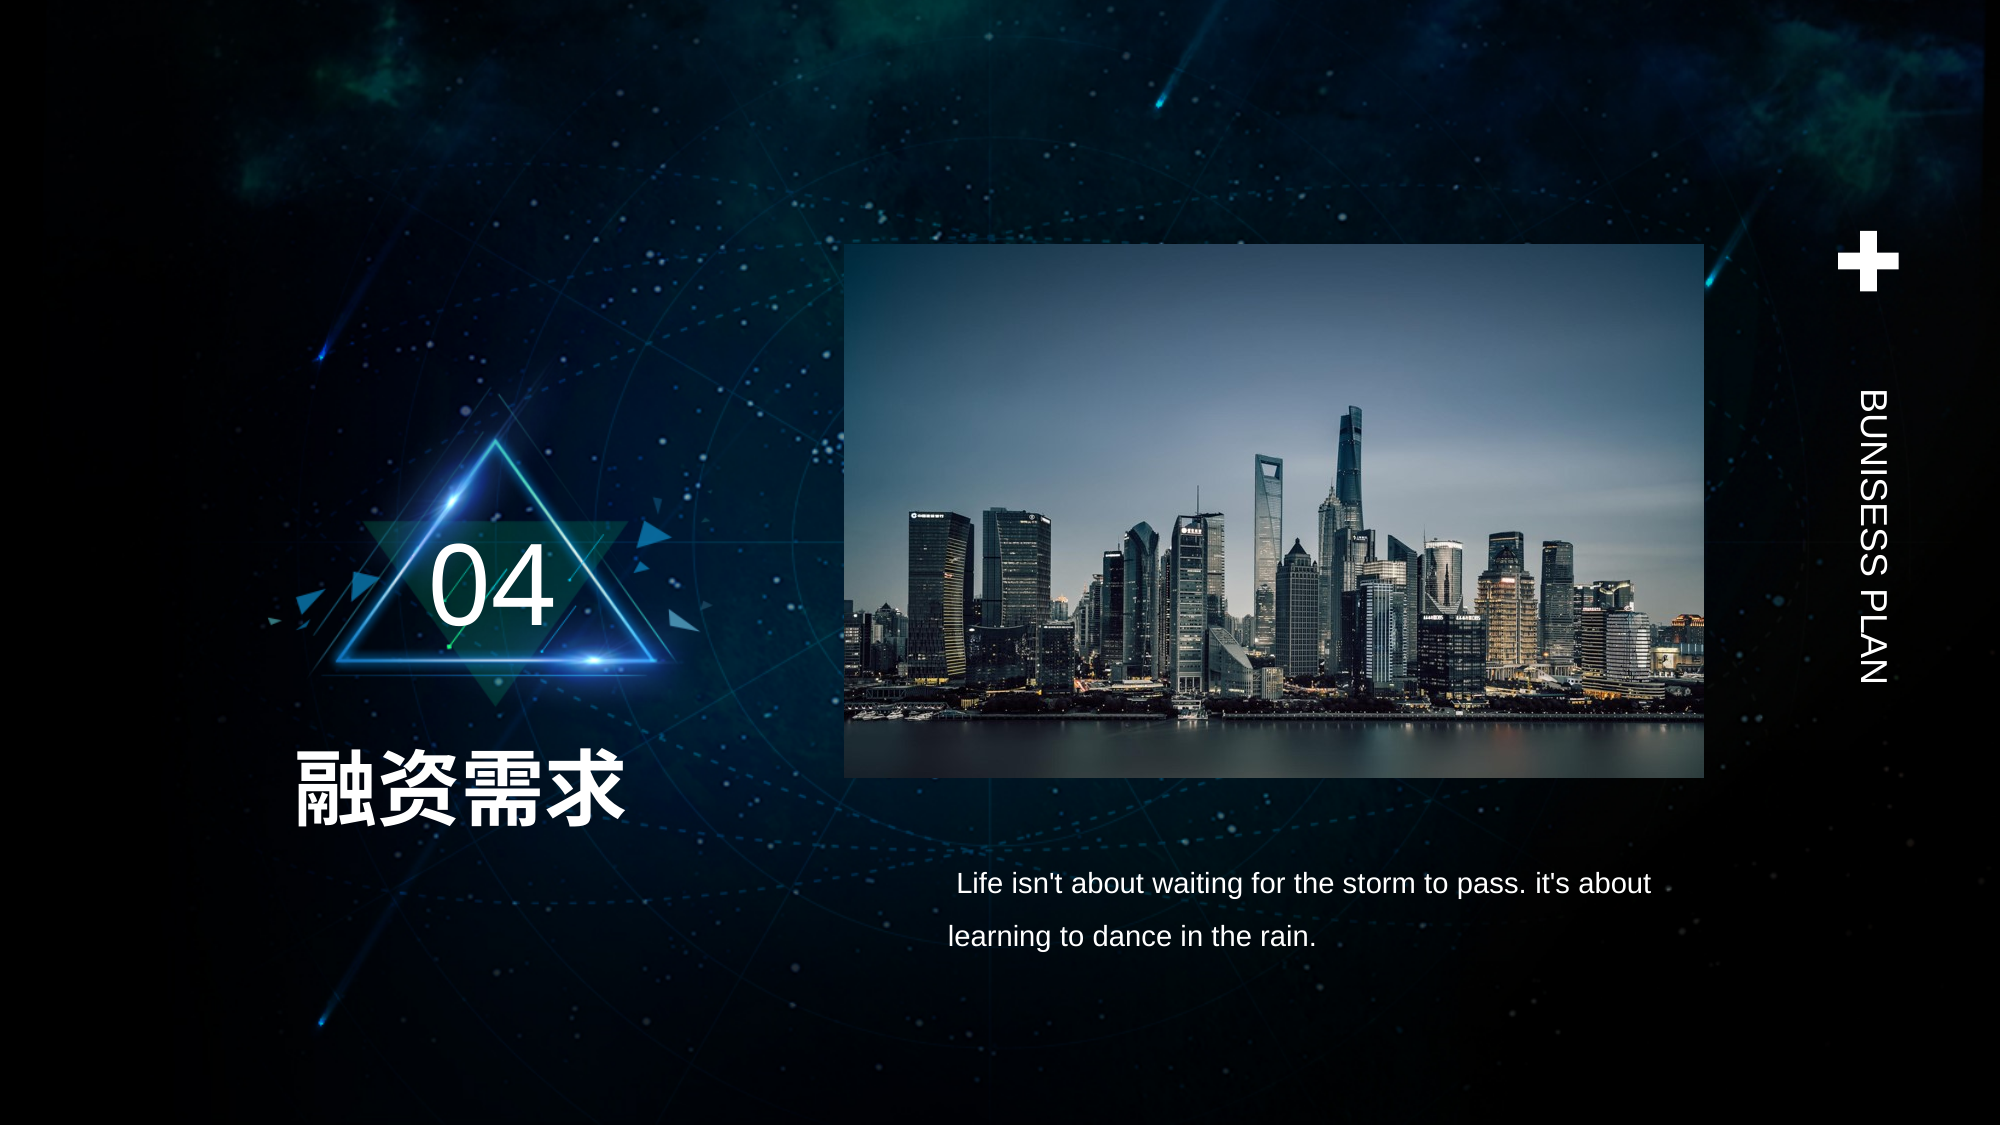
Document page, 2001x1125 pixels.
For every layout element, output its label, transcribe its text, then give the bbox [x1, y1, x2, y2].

text_box BUNISESS PLAN [1830, 373, 1907, 778]
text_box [232, 349, 750, 733]
text_box [1838, 230, 1899, 292]
picture [0, 0, 2000, 1125]
text_box Life isn't about waiting for the storm to pass. it's about learning to dance in the rain. [933, 839, 1704, 960]
text_box 融资需求 [279, 733, 705, 844]
